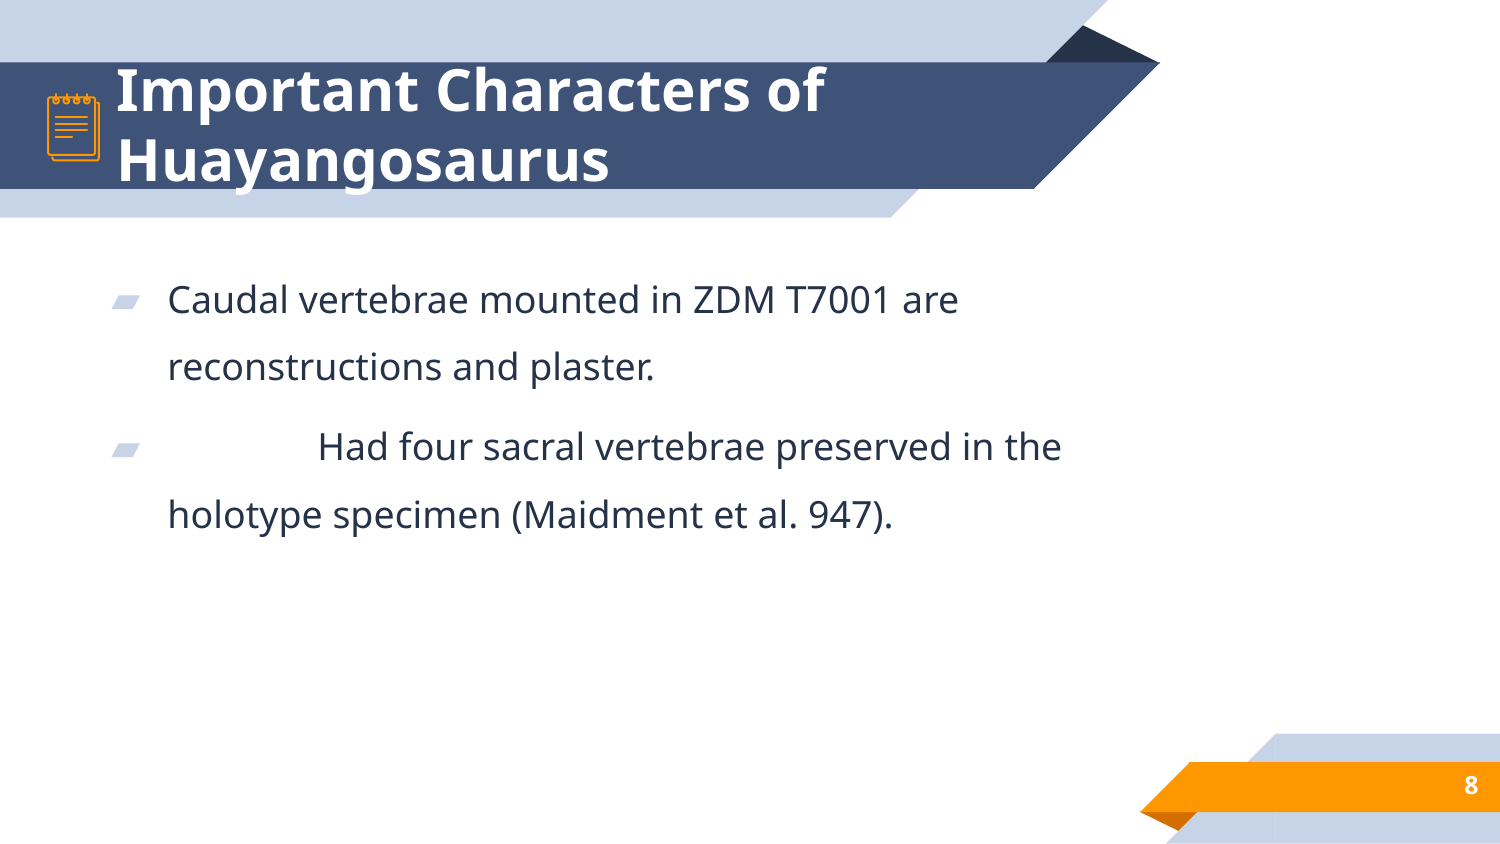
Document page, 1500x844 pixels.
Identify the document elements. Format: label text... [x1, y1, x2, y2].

slide_number 8 [1249, 760, 1494, 813]
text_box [47, 93, 100, 161]
list Caudal vertebrae mounted in ZDM T7001 are reconstructions and plaster. Had four sacral vertebrae preserved in the holotype specimen (Maidment et al. 947). [21, 238, 1234, 743]
title Important Characters of Huayangosaurus [101, 60, 1123, 187]
